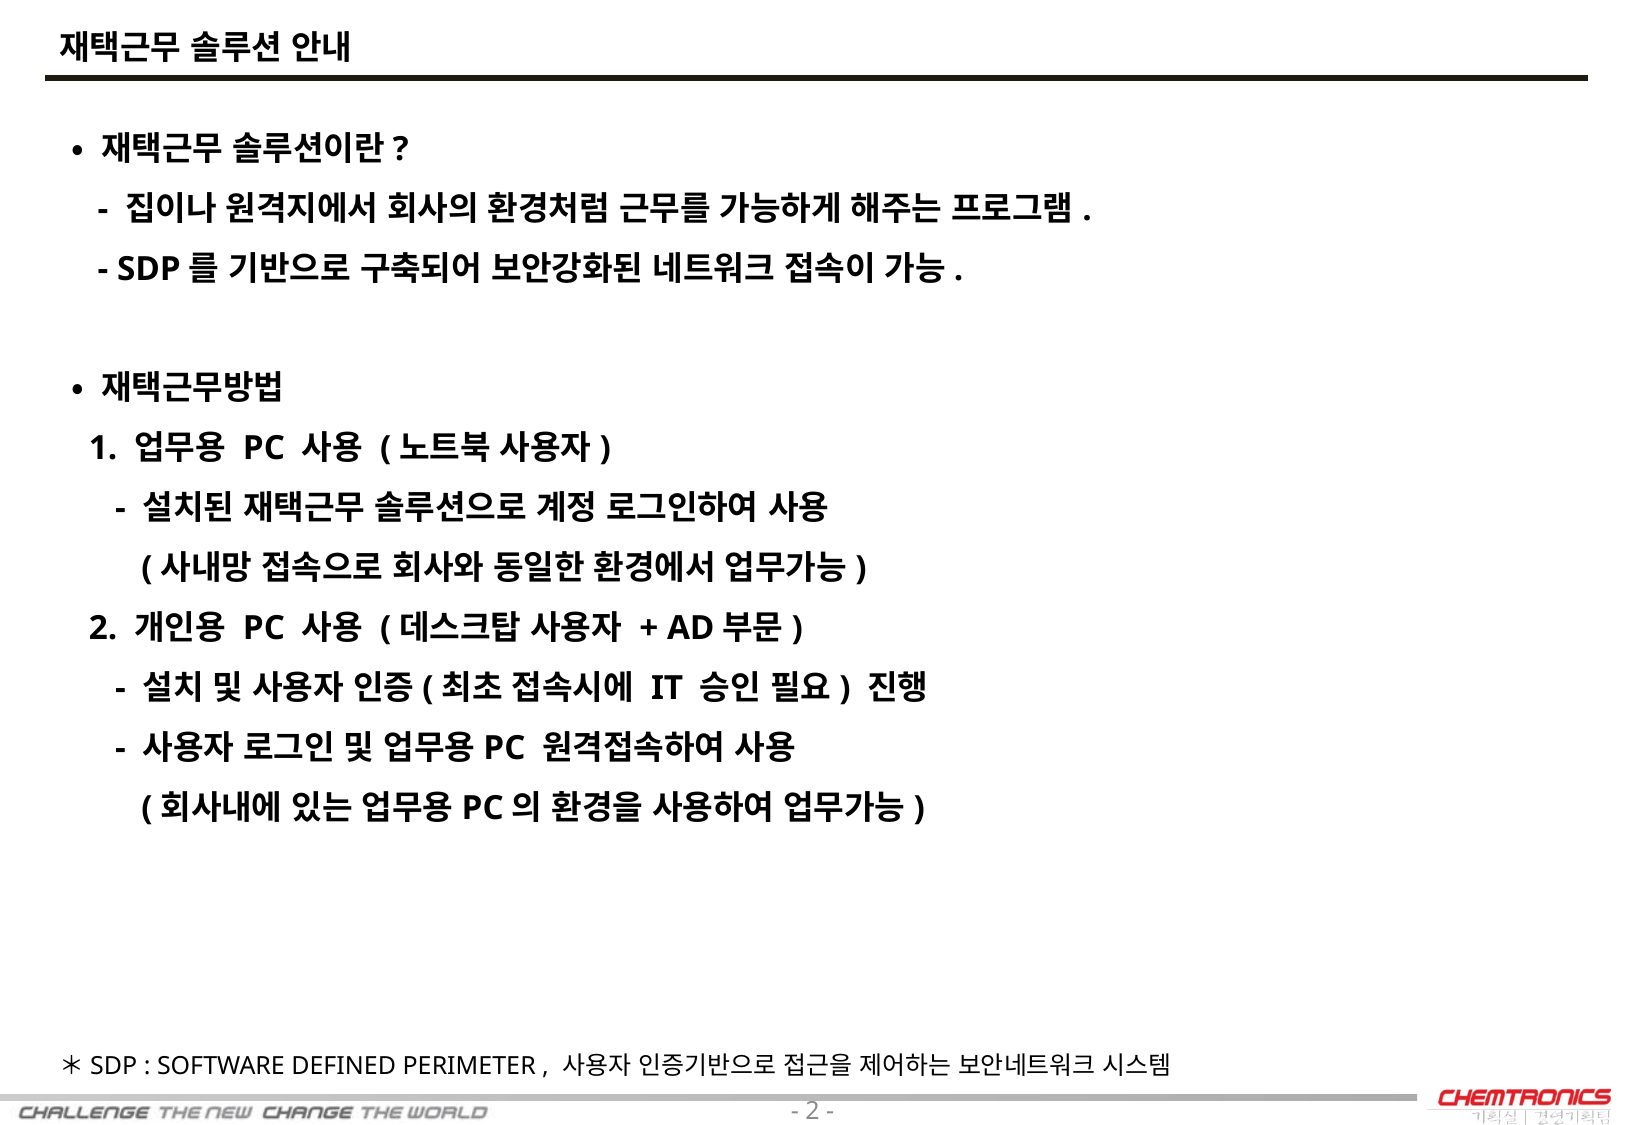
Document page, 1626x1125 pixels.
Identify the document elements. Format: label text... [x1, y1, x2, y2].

picture [1426, 1084, 1622, 1125]
text_box ＊SDP : SOFTWARE DEFINED PERIMETER , 사용자 인증기반으로 접근을 제어하는 보안네트워크 시스템 [44, 1026, 1518, 1087]
text_box 재택근무 솔루션 안내 [44, 19, 1530, 78]
picture [0, 1103, 502, 1123]
text_box • 재택근무 솔루션이란? - 집이나 원격지에서 회사의 환경처럼 근무를 가능하게 해주는 프로그램. - SDP를 기반으로 구축되어 보안강화된 네트워크 접속이 가능. • 재택근무방법 1. 업무용 PC 사용 (노트북 사용자) - 설치된 재택근무 솔루션으로 계정 로그인하여 사용 (사내망 접속으로 회사와 동일한 환경에서 업무가능) 2. 개인용 PC 사용 (데스크탑 사용자 + AD부문) - 설치 및 사용자 인증(최초 접속시에 IT 승인 필요) 진행 - 사용자 로그인 및 업무용PC 원격접속하여 사용 (회사내에 있는 업무용PC의 환경을 사용하여 업무가능) [56, 99, 1530, 894]
slide_number - 2 - [622, 1081, 1003, 1125]
